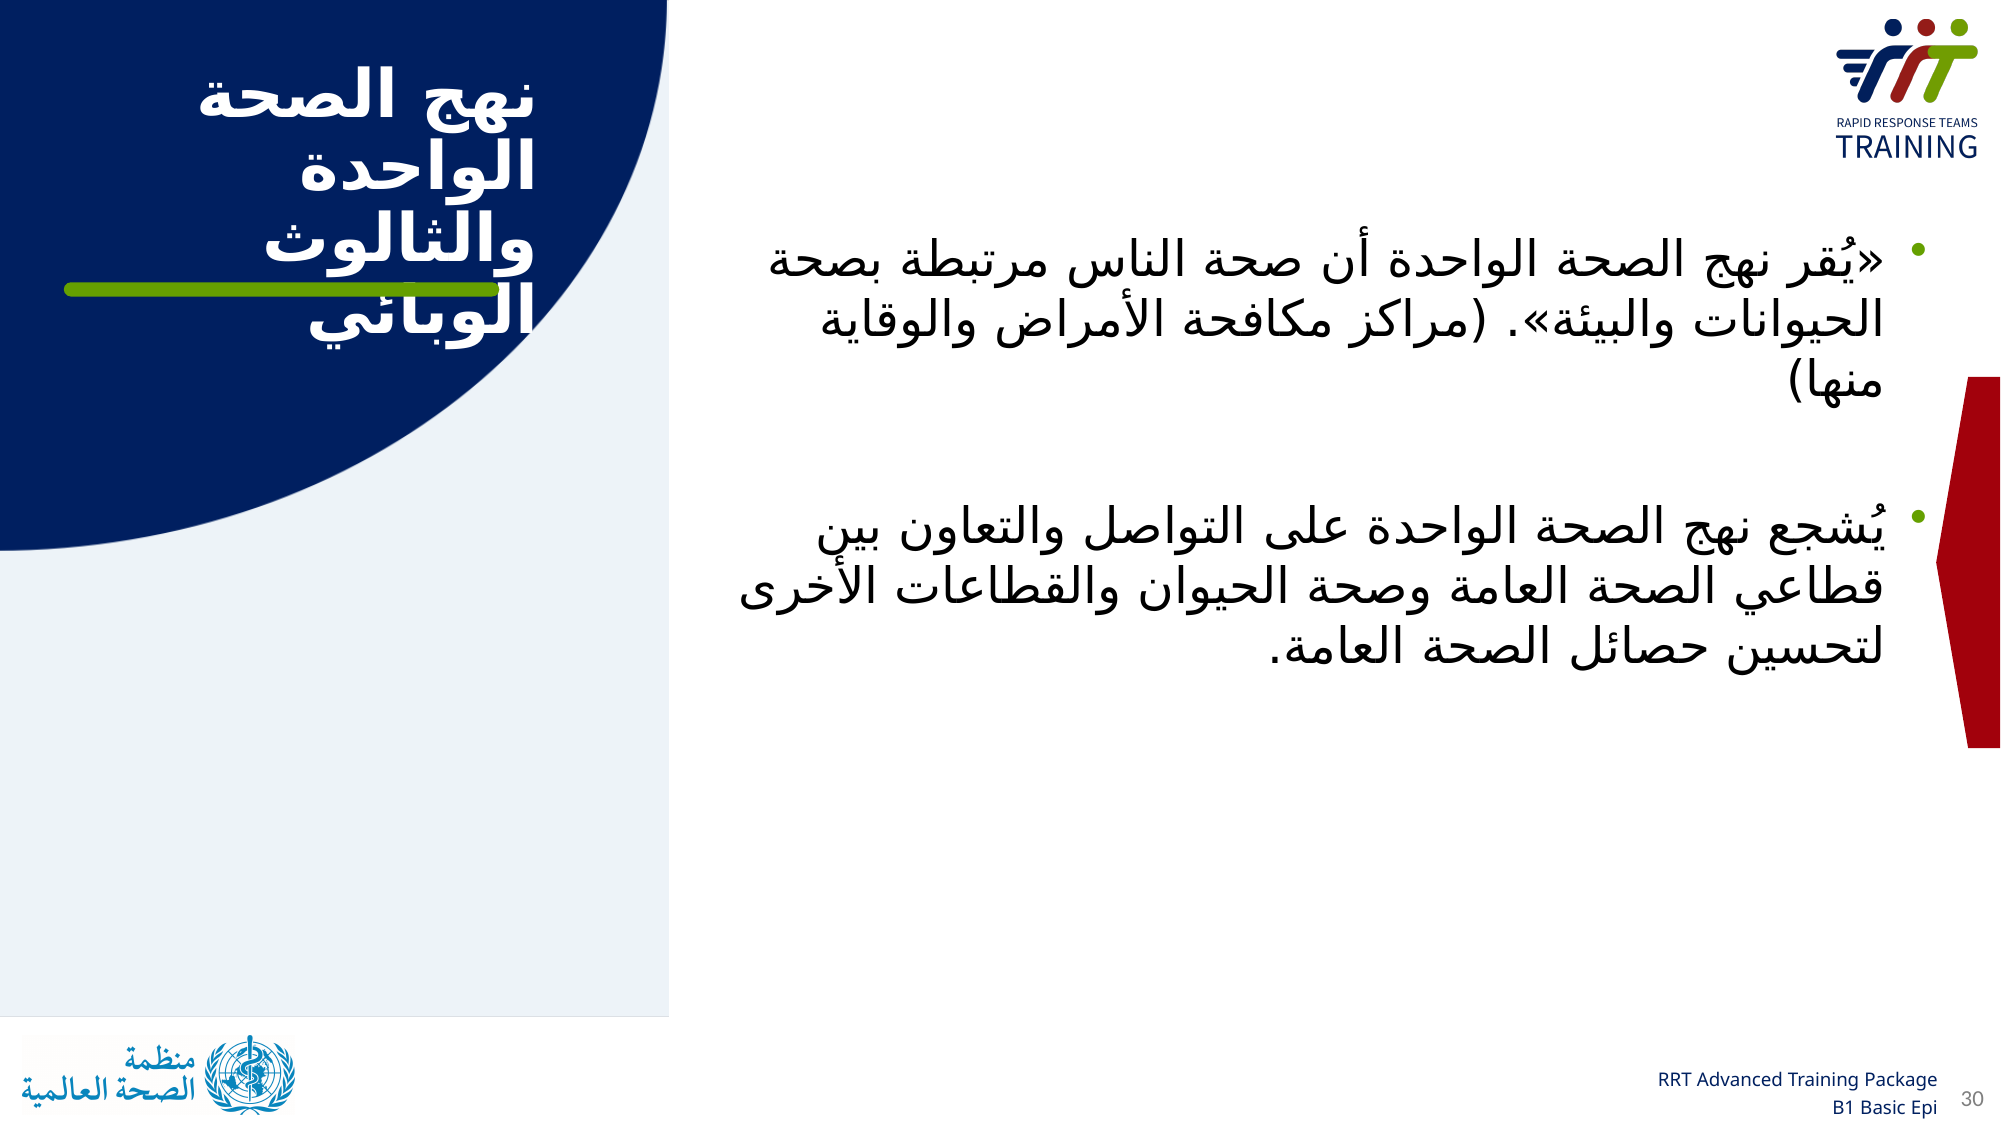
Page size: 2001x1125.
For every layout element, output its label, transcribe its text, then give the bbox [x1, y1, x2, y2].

picture [1835, 19, 1978, 167]
text_box [63, 282, 500, 297]
picture [0, 0, 669, 1018]
picture [22, 1035, 295, 1115]
text_box «يُقر نهج الصحة الواحدة أن صحة الناس مرتبطة بصحة الحيوانات والبيئة». (مراكز مكافحة الأمراض والوقاية منها) يُشجع نهج الصحة الواحدة على التواصل والتعاون بين قطاعي الصحة العامة وصحة الحيوان والقطاعات الأخرى لتحسين حصائل الصحة العامة. [698, 218, 1936, 830]
picture [252, 1050, 258, 1059]
title نهج الصحة الواحدة والثالوث الوبائي [63, 124, 547, 283]
